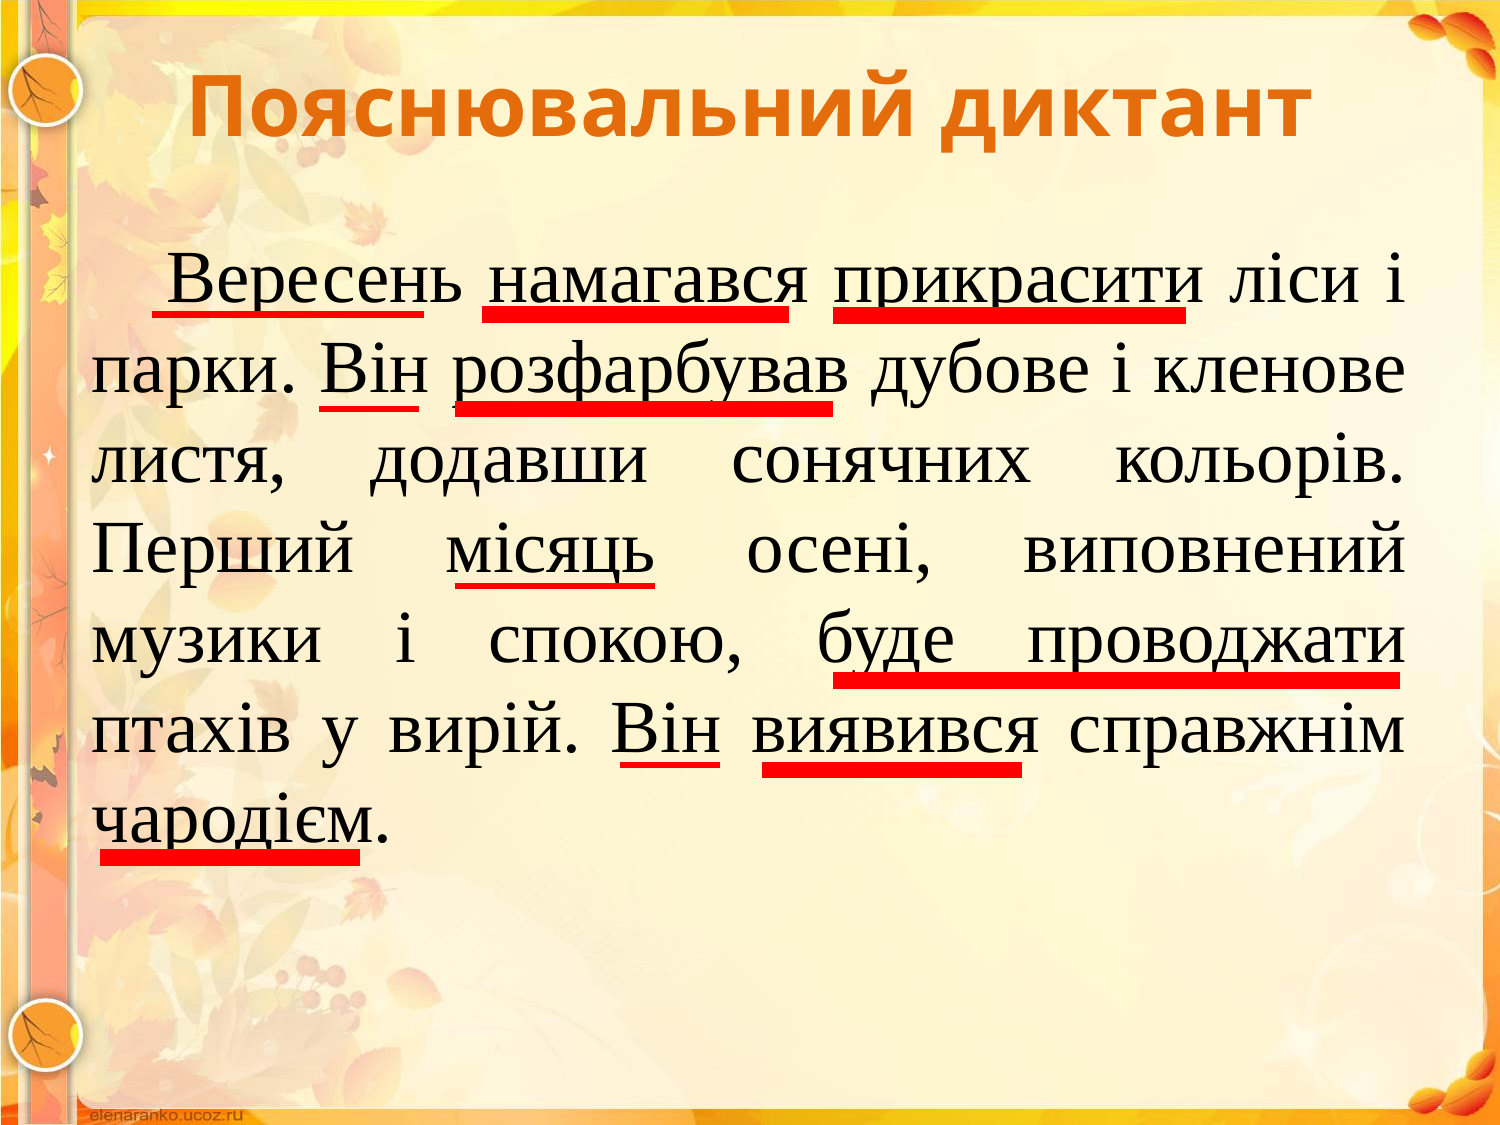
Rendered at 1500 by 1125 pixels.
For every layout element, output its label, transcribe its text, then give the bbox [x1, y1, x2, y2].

picture [0, 0, 1500, 1125]
title Пояснювальний диктант [100, 42, 1400, 161]
list Вересень намагався прикрасити ліси і парки. Він розфарбував дубове і кленове листя, додавши сонячних кольорів. Перший місяць осені, виповнений музики і спокою, буде проводжати птахів у вирій. Він виявився справжнім чародієм. [76, 219, 1424, 1024]
